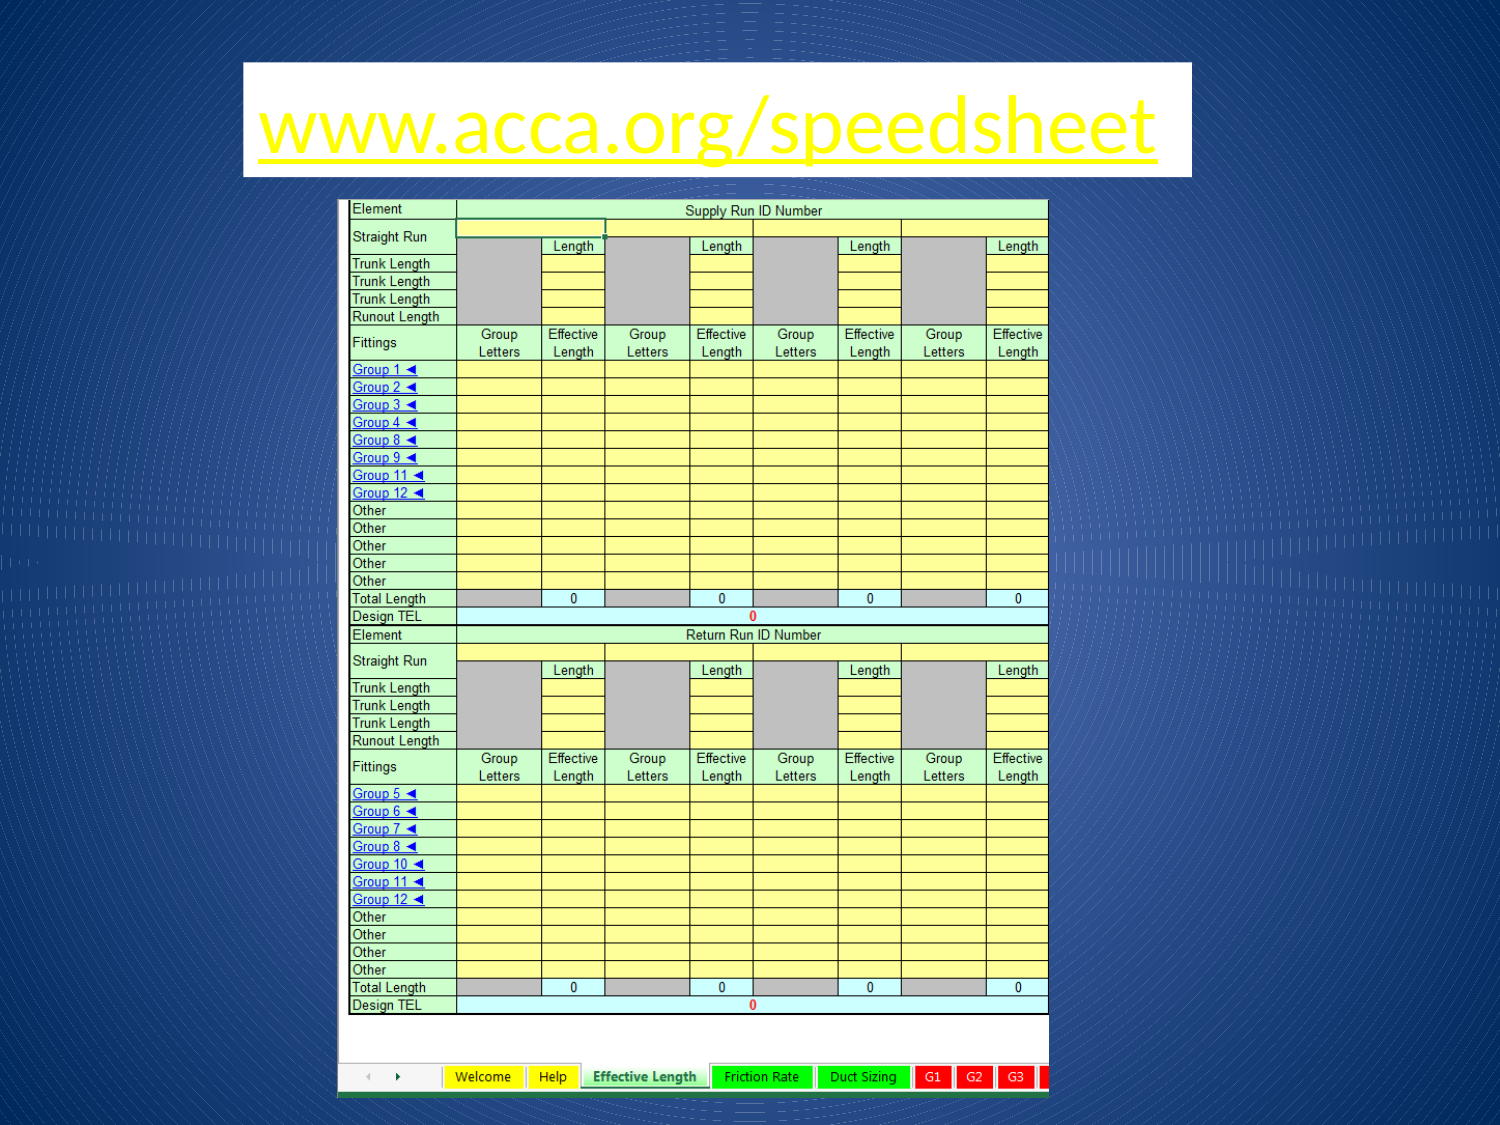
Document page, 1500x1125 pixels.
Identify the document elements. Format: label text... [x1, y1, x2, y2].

picture [337, 199, 1049, 1098]
text_box www.acca.org/speedsheet [243, 62, 1192, 178]
